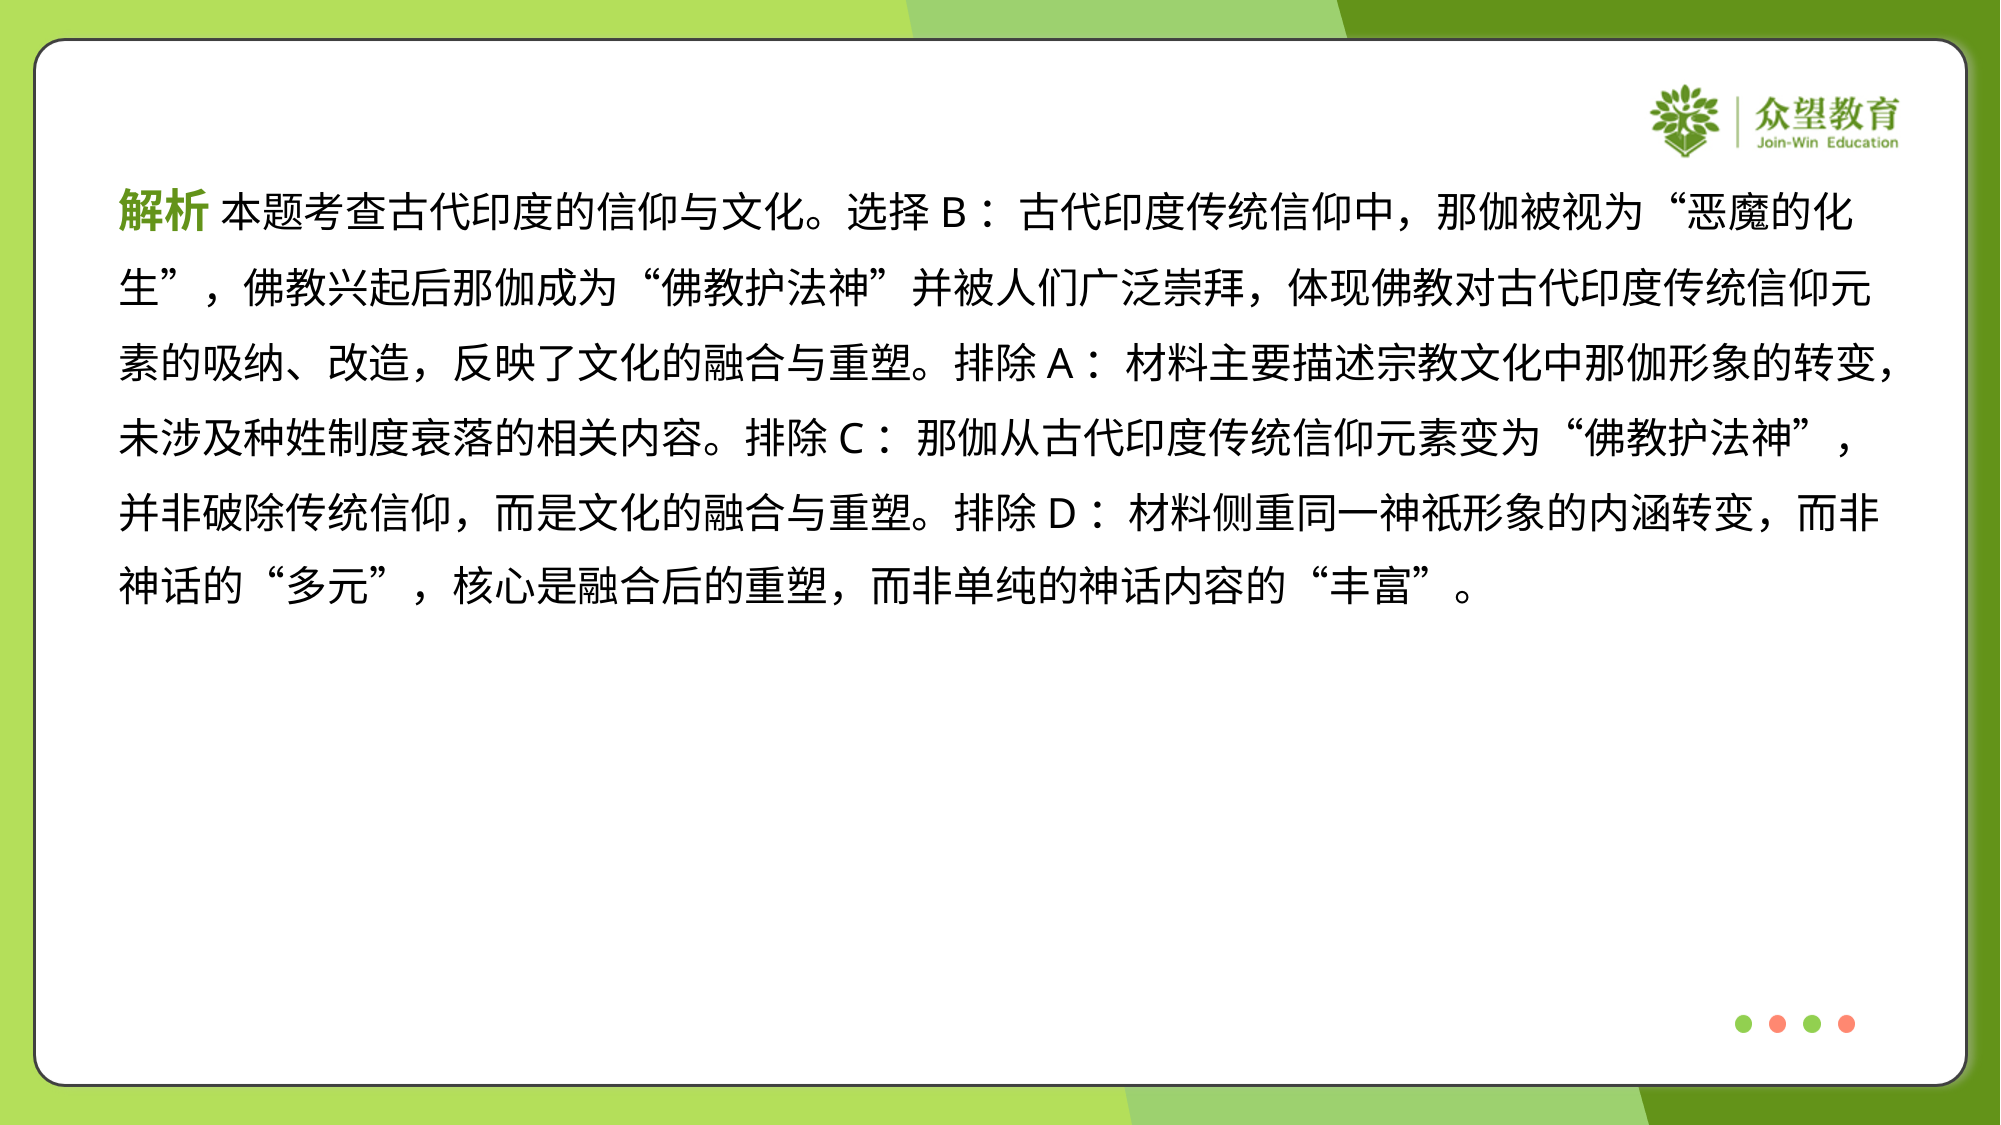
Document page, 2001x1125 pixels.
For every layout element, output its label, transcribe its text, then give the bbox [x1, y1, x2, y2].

picture [0, 0, 2000, 1125]
text_box 解析 本题考查古代印度的信仰与文化。选择B：古代印度传统信仰中，那伽被视为“恶魔的化 生”，佛教兴起后那伽成为“佛教护法神”并被人们广泛崇拜，体现佛教对古代印度传统信仰元 素的吸纳、改造，反映了文化的融合与重塑。排除A：材料主要描述宗教文化中那伽形象的转变， 未涉及种姓制度衰落的相关内容。排除C：那伽从古代印度传统信仰元素变为“佛教护法神”， 并非破除传统信仰，而是文化的融合与重塑。排除D：材料侧重同一神祇形象的内涵转变，而非 神话的“多元”，核心是融合后的重塑，而非单纯的神话内容的“丰富”。 [118, 159, 1883, 602]
